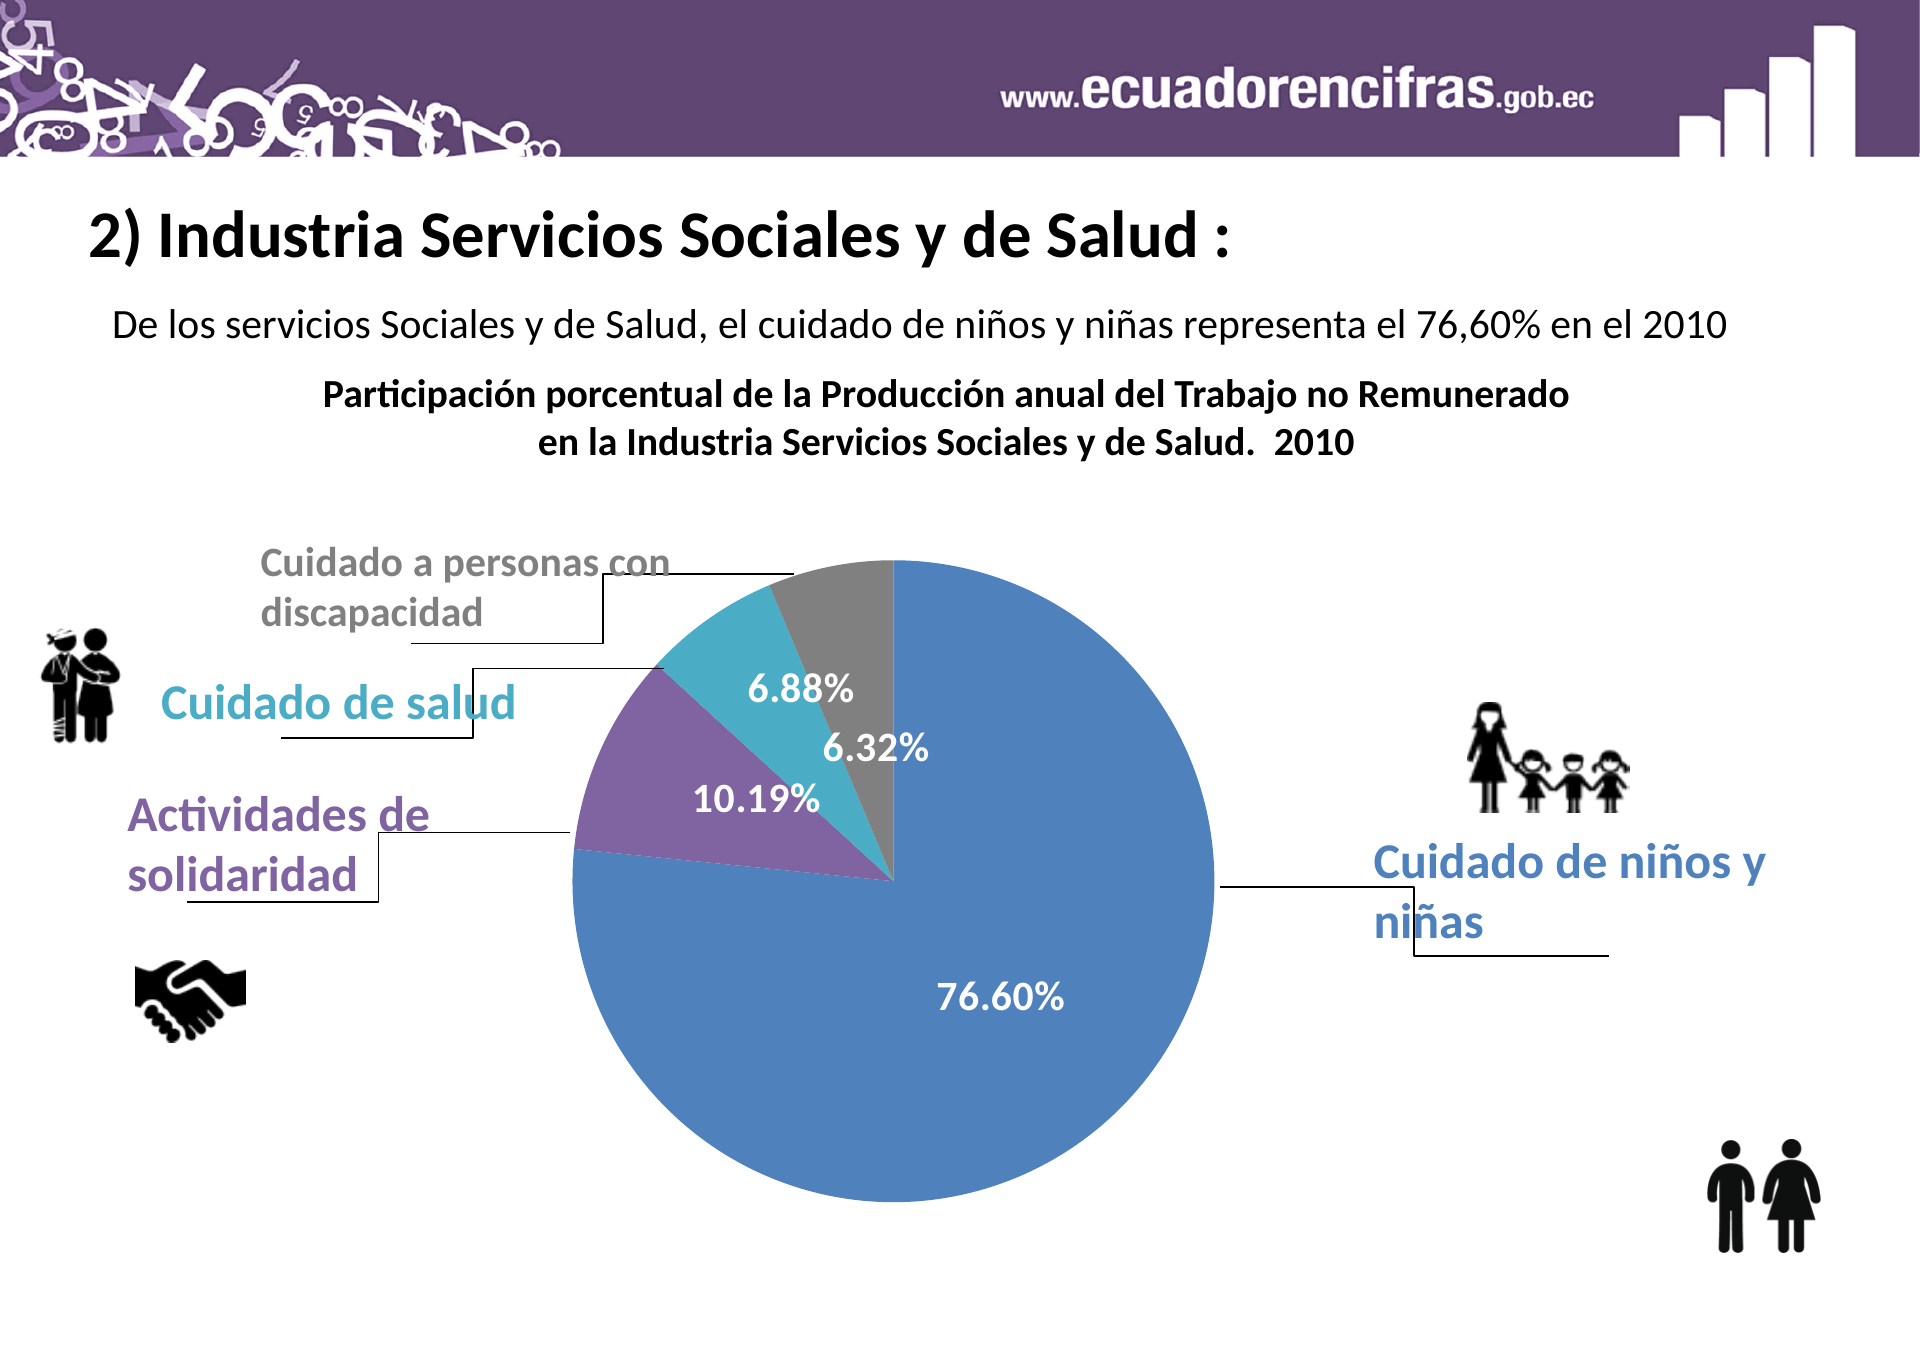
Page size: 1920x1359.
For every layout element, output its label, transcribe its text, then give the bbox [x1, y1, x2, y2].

text_box De los servicios Sociales y de Salud, el cuidado de niños y niñas representa el 76,60% en el 2010 [97, 289, 1884, 355]
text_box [1219, 886, 1609, 957]
text_box Participación porcentual de la Producción anual del Trabajo no Remunerado en la Industria Servicios Sociales y de Salud. 2010 [307, 360, 1586, 446]
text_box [186, 832, 571, 903]
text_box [411, 573, 795, 644]
chart [242, 476, 1566, 1330]
picture [0, 0, 1920, 1359]
text_box Actividades de solidaridad [112, 773, 237, 909]
text_box Cuidado de salud [146, 662, 237, 738]
text_box Cuidado de niños y niñas [1571, 820, 1845, 956]
text_box 2) Industria Servicios Sociales y de Salud : [73, 183, 1275, 278]
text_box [281, 668, 665, 739]
